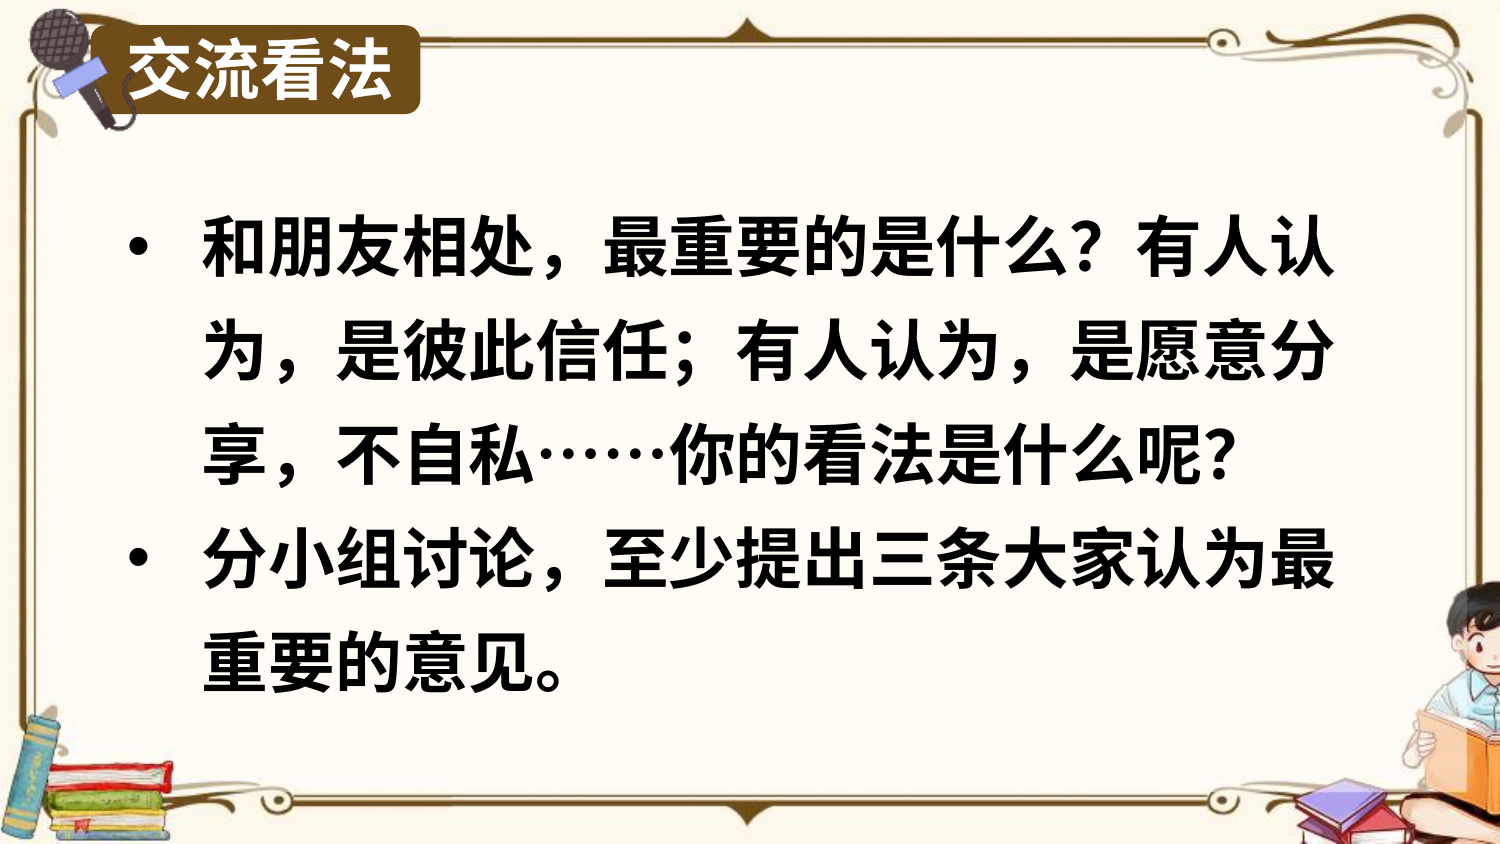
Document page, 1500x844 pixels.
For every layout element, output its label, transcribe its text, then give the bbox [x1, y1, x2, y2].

text_box 和朋友相处，最重要的是什么？有人认为，是彼此信任；有人认为，是愿意分享，不自私……你的看法是什么呢？ 分小组讨论，至少提出三条大家认为最重要的意见。 [112, 173, 1412, 709]
picture [0, 0, 1500, 844]
text_box 交流看法 [112, 20, 479, 115]
